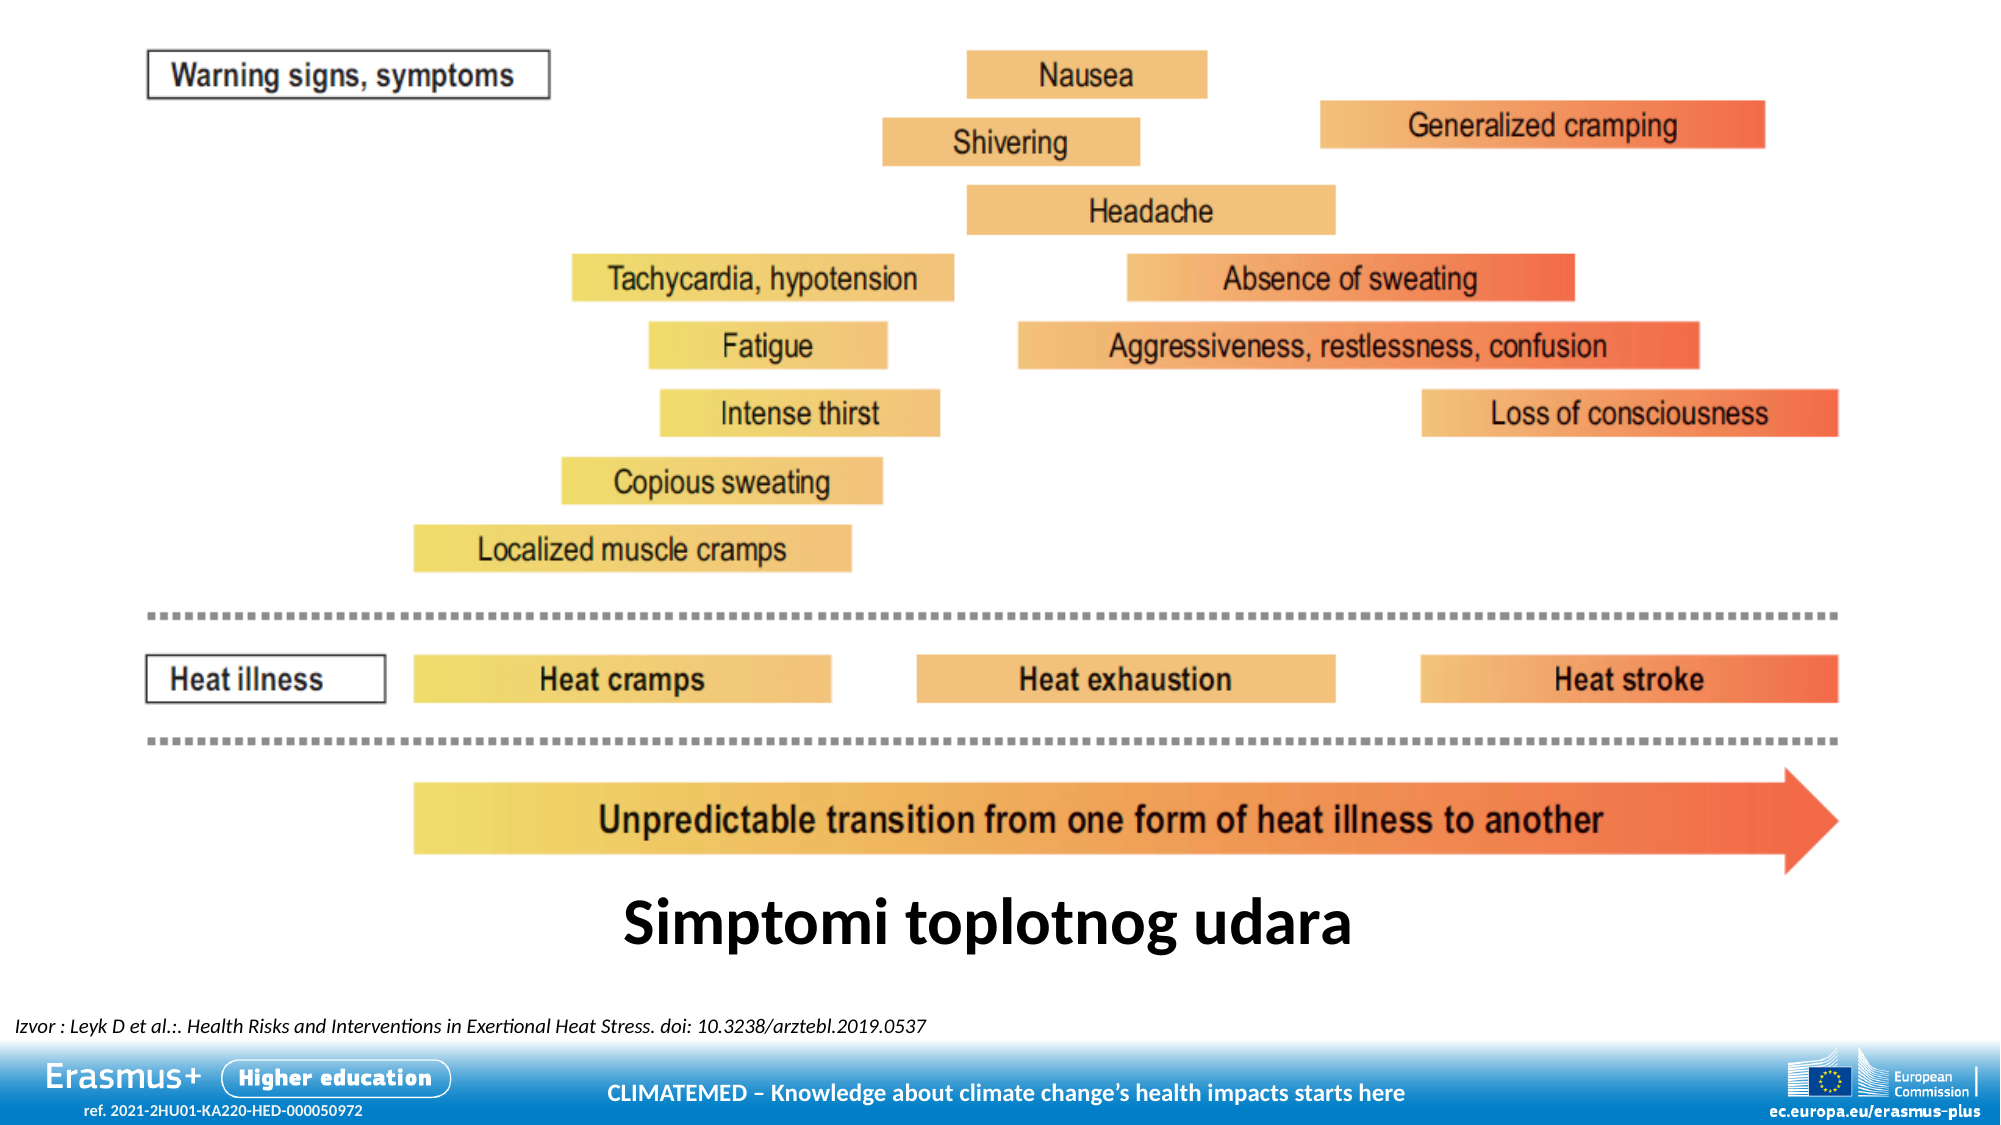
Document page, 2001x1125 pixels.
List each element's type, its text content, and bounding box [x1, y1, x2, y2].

picture [0, 13, 2000, 1125]
text_box Simptomi toplotnog udara [239, 902, 1738, 965]
text_box Izvor : Leyk D et al.:. Health Risks and Interventions in Exertional Heat Stress. doi: 10.3238/arztebl.2019.0537 [0, 1005, 1303, 1045]
